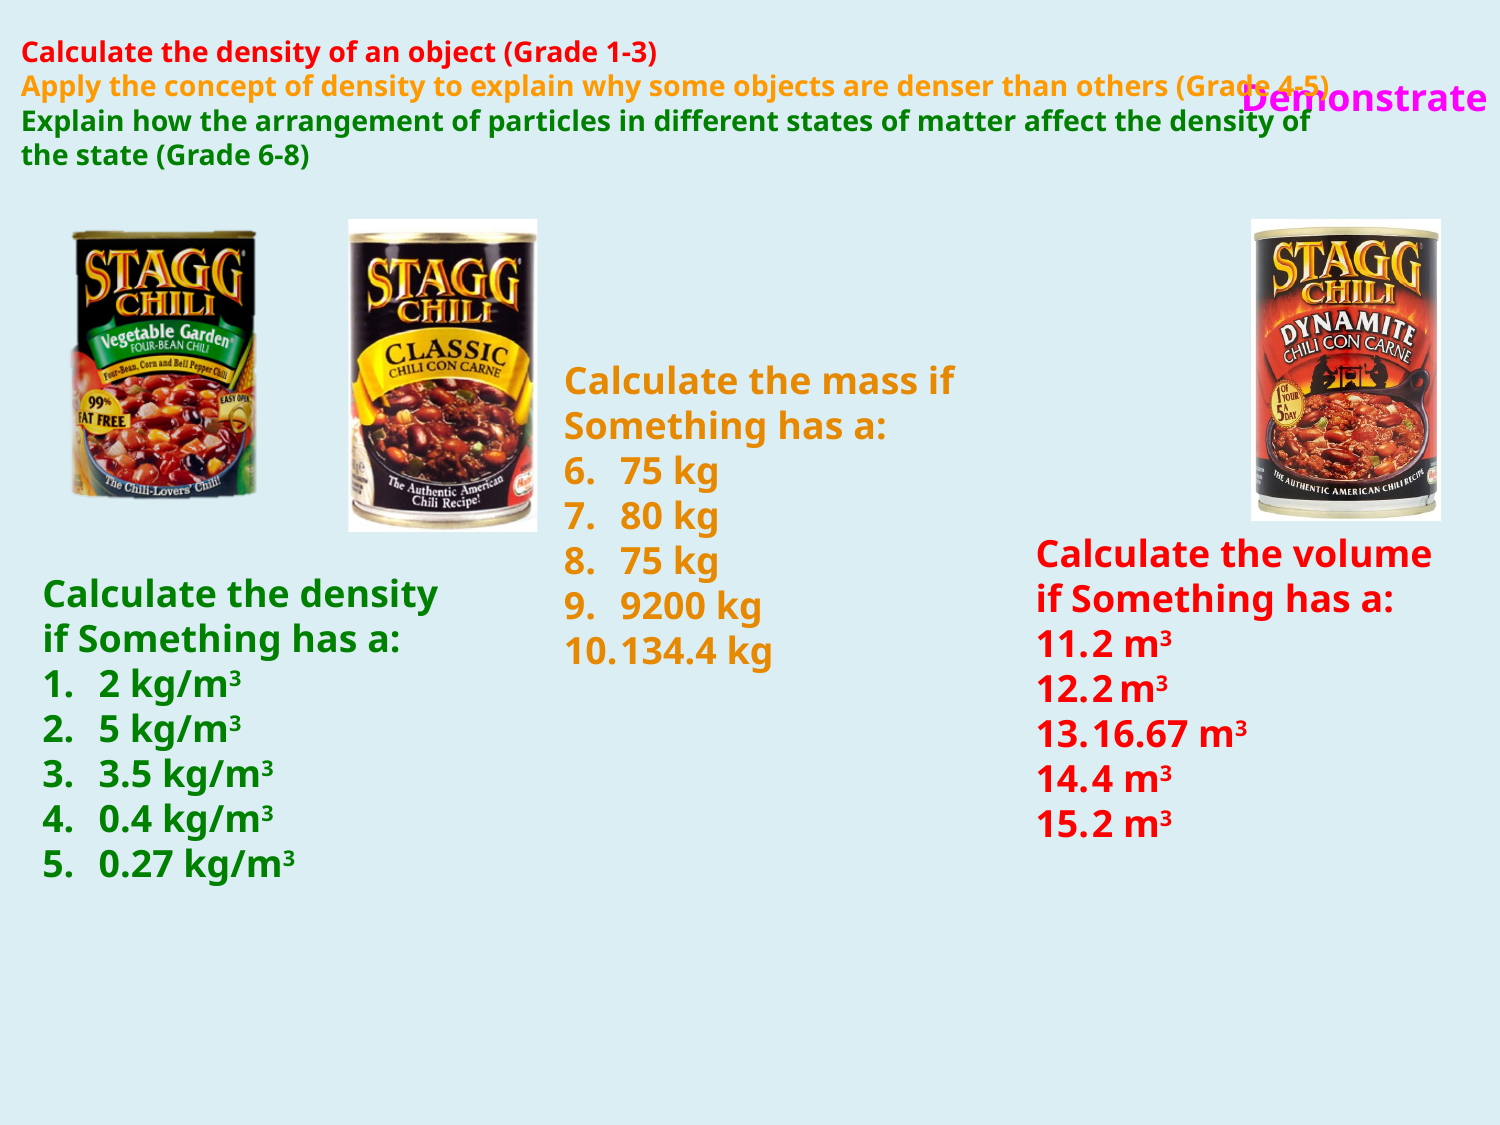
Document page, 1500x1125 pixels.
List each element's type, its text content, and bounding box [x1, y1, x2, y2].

text_box Calculate the mass if Something has a: 75 kg 80 kg 75 kg 9200 kg 134.4 kg [549, 349, 1010, 770]
picture [27, 196, 302, 540]
text_box Calculate the volume if Something has a: 2 m3 2 m3 16.67 m3 4 m3 2 m3 [1020, 523, 1482, 988]
title Calculate the density of an object (Grade 1-3) Apply the concept of density to explain why some objects are denser than others (Grade 4-5) Explain how the arrangement of particles in different states of matter affect the density of the state (Grade 6-8) [5, 8, 1356, 197]
picture [1250, 219, 1442, 521]
text_box Demonstrate [1356, 66, 1500, 127]
picture [348, 219, 538, 532]
text_box Calculate the density if Something has a: 2 kg/m3 5 kg/m3 3.5 kg/m3 0.4 kg/m3 0.27 kg/m3 [27, 562, 489, 983]
